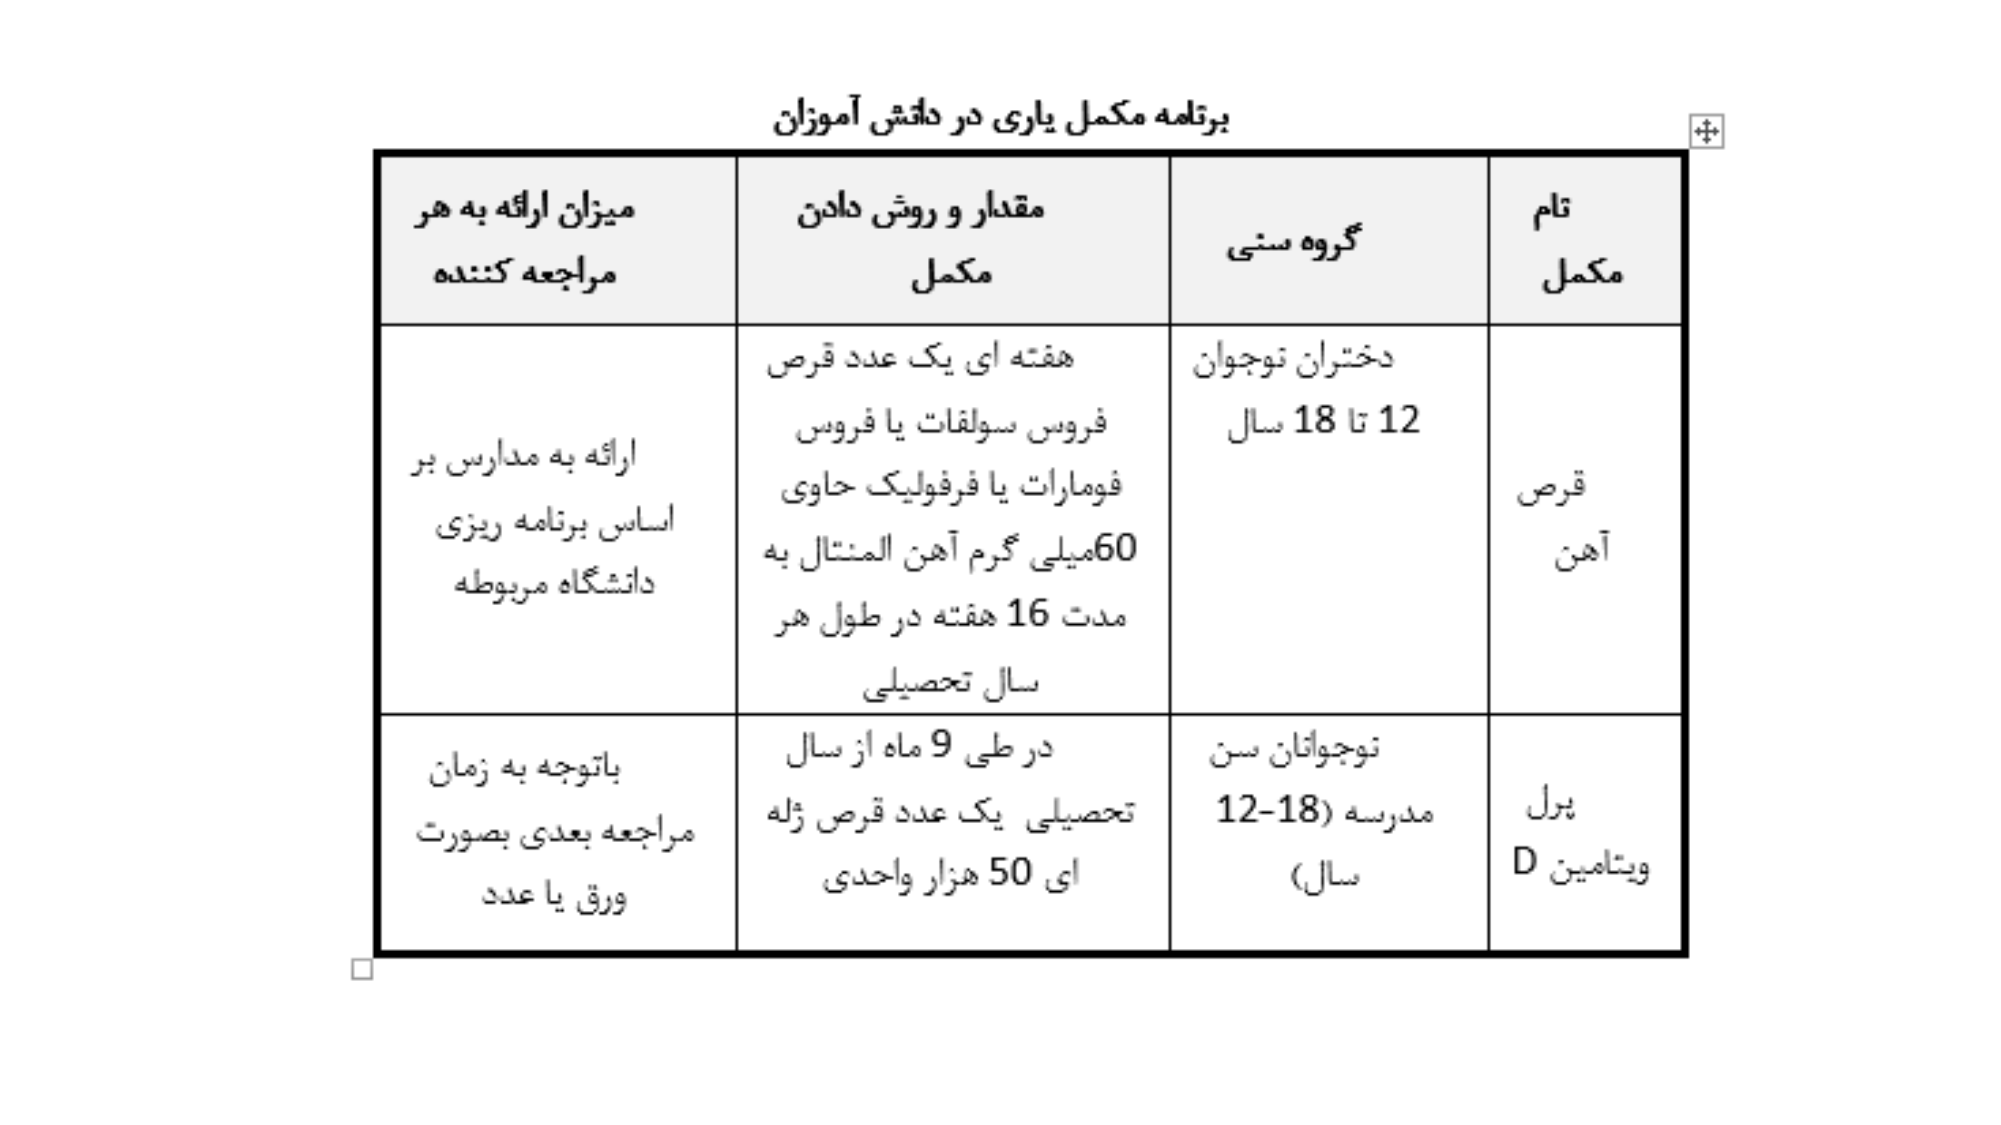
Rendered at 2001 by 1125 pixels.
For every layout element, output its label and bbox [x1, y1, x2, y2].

picture [314, 90, 1739, 1001]
